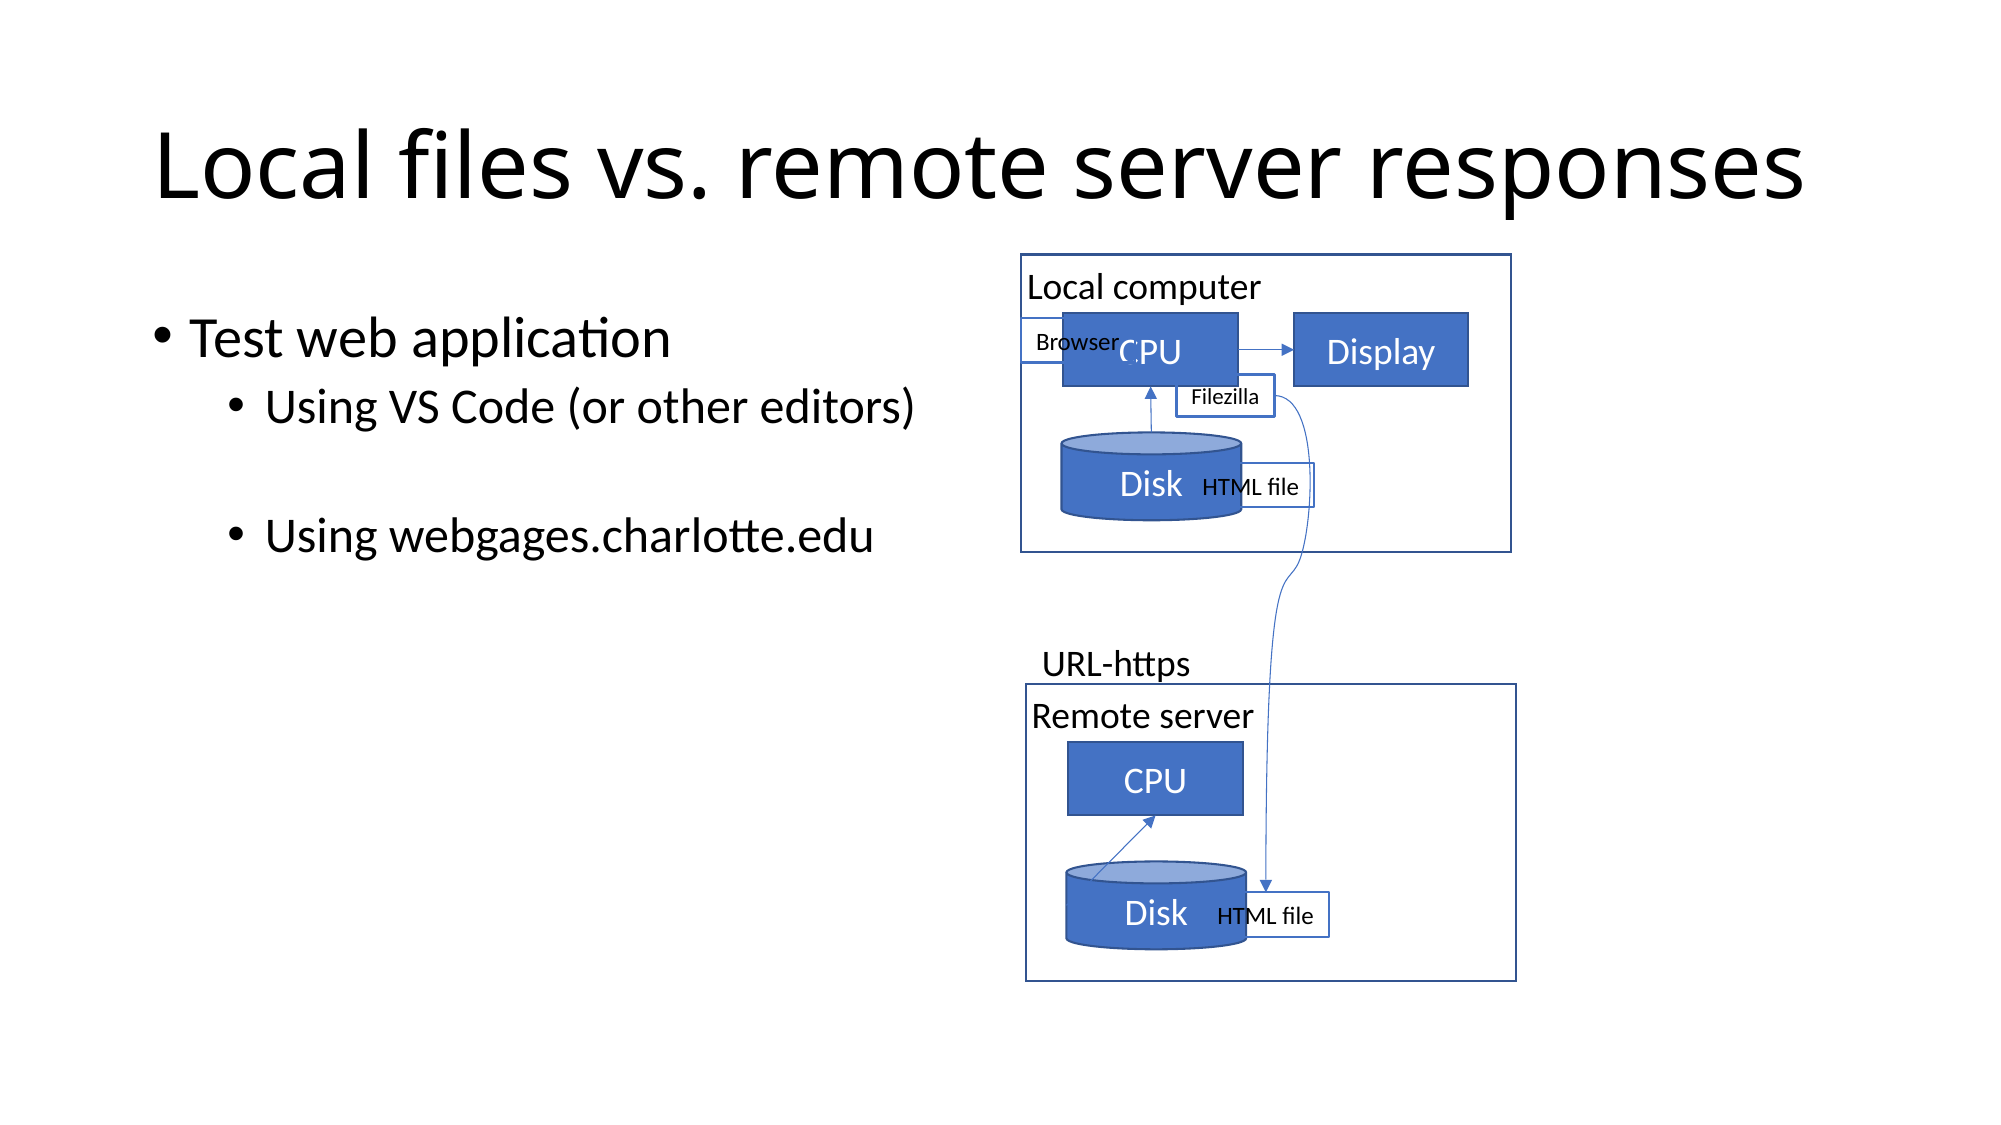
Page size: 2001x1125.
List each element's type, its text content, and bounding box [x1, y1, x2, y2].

list Test web application Using VS Code (or other editors) Using webgages.charlotte.edu [137, 299, 1863, 1014]
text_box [1015, 683, 1517, 981]
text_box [1010, 254, 1512, 552]
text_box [1265, 395, 1275, 893]
title Local files vs. remote server responses [137, 59, 1863, 278]
text_box URL-https [1027, 631, 1206, 683]
